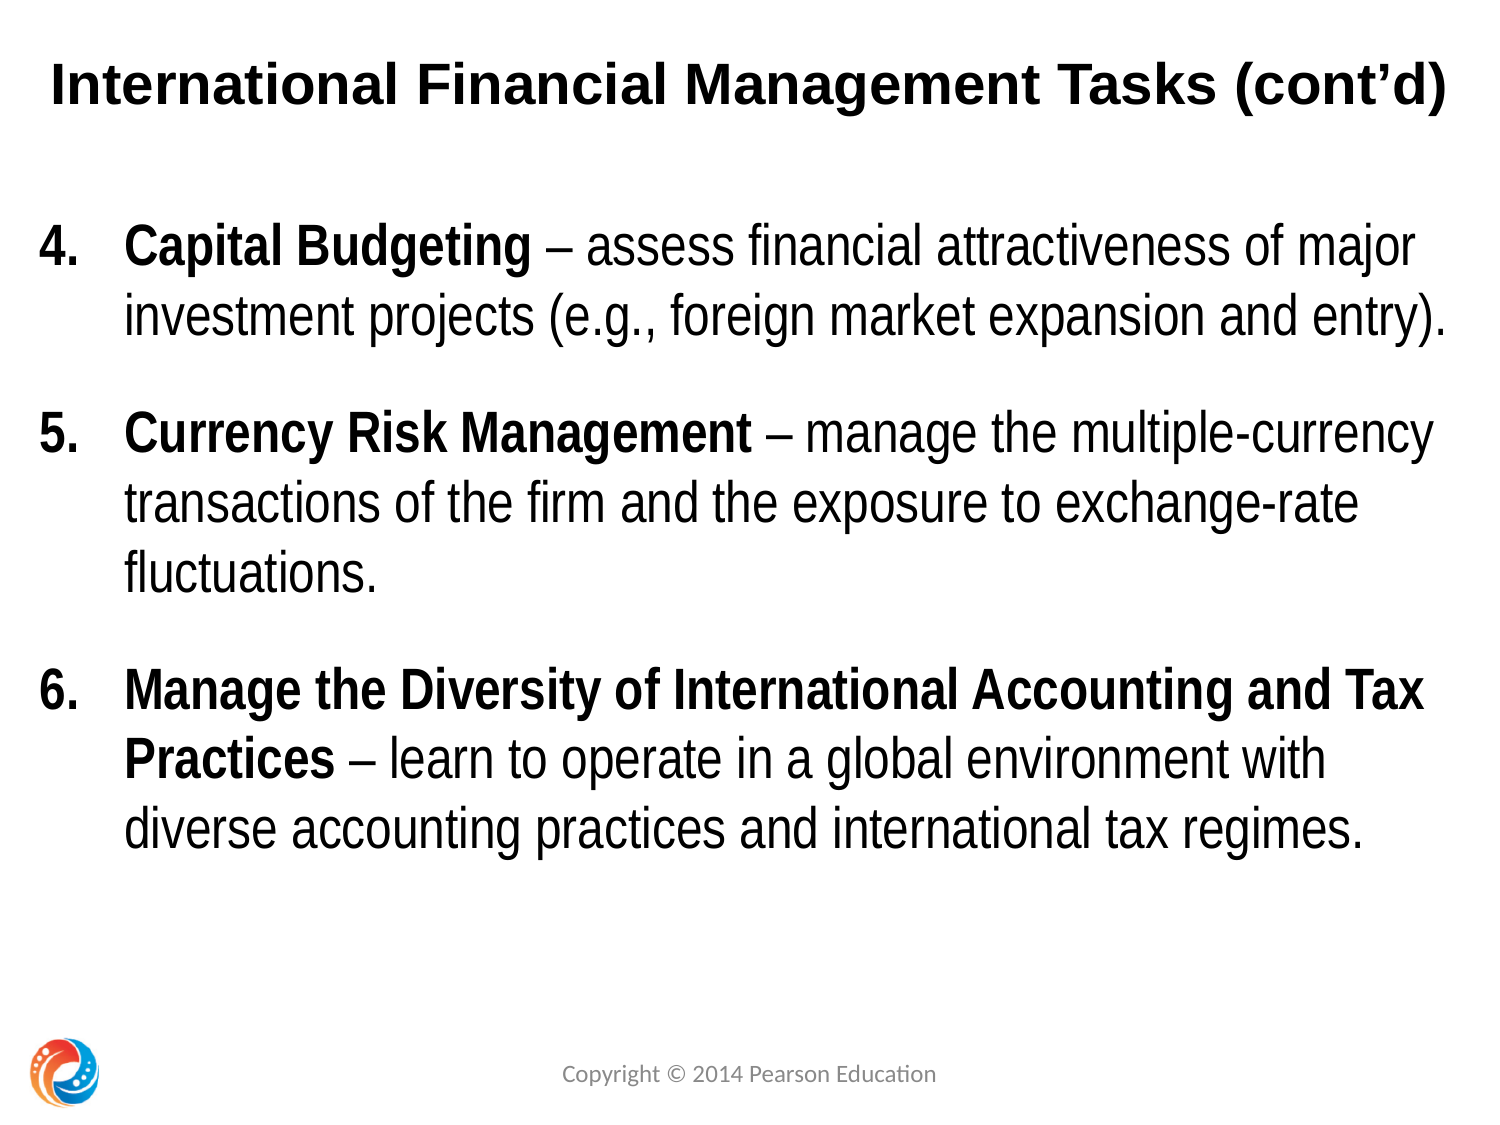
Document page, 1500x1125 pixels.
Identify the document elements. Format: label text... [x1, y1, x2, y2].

footer Copyright © 2014 Pearson Education [512, 1042, 988, 1103]
text_box International Financial Management Tasks (cont’d) [24, 12, 1475, 150]
subtitle Capital Budgeting – assess financial attractiveness of major investment projects (e.g., foreign market expansion and entry). Currency Risk Management – manage the multiple-currency transactions of the firm and the exposure to exchange-rate fluctuations. Manage the Diversity of International Accounting and Tax Practices – learn to operate in a global environment with diverse accounting practices and international tax regimes. [24, 199, 1476, 1113]
picture [23, 1032, 105, 1111]
